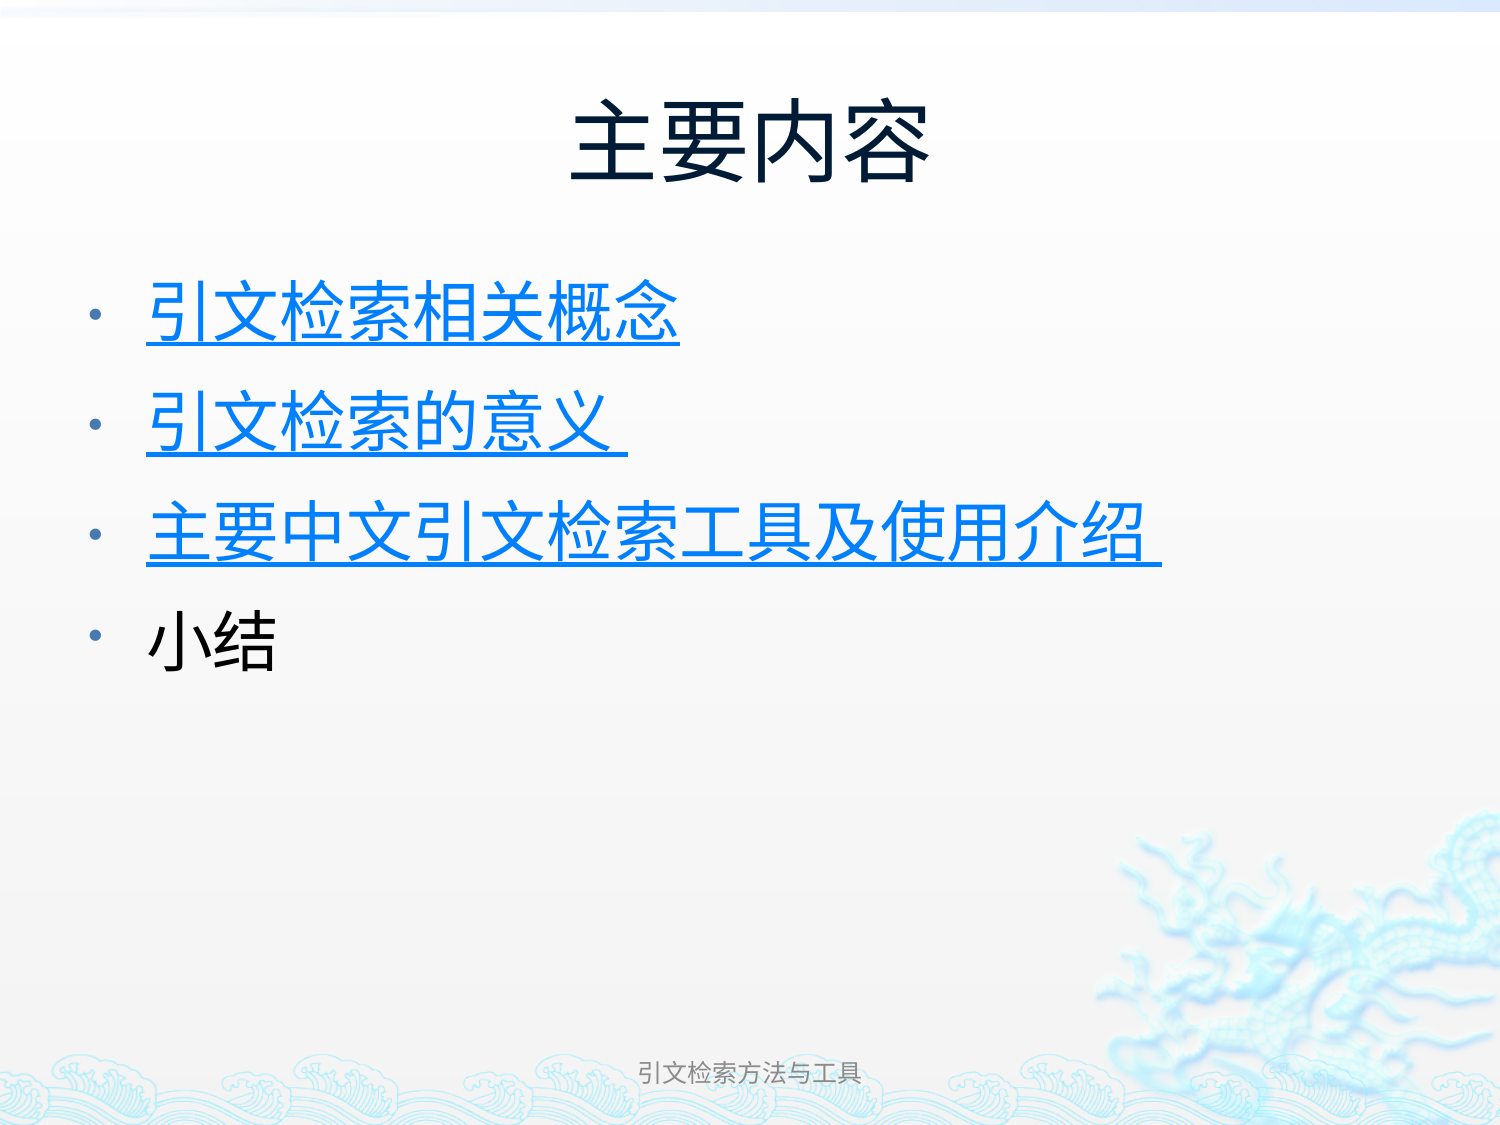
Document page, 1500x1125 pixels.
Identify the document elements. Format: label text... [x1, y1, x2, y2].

list 引文检索相关概念 引文检索的意义 主要中文引文检索工具及使用介绍 小结 [75, 262, 1425, 1005]
title 主要内容 [75, 45, 1425, 233]
footer 引文检索方法与工具 [512, 1042, 988, 1103]
